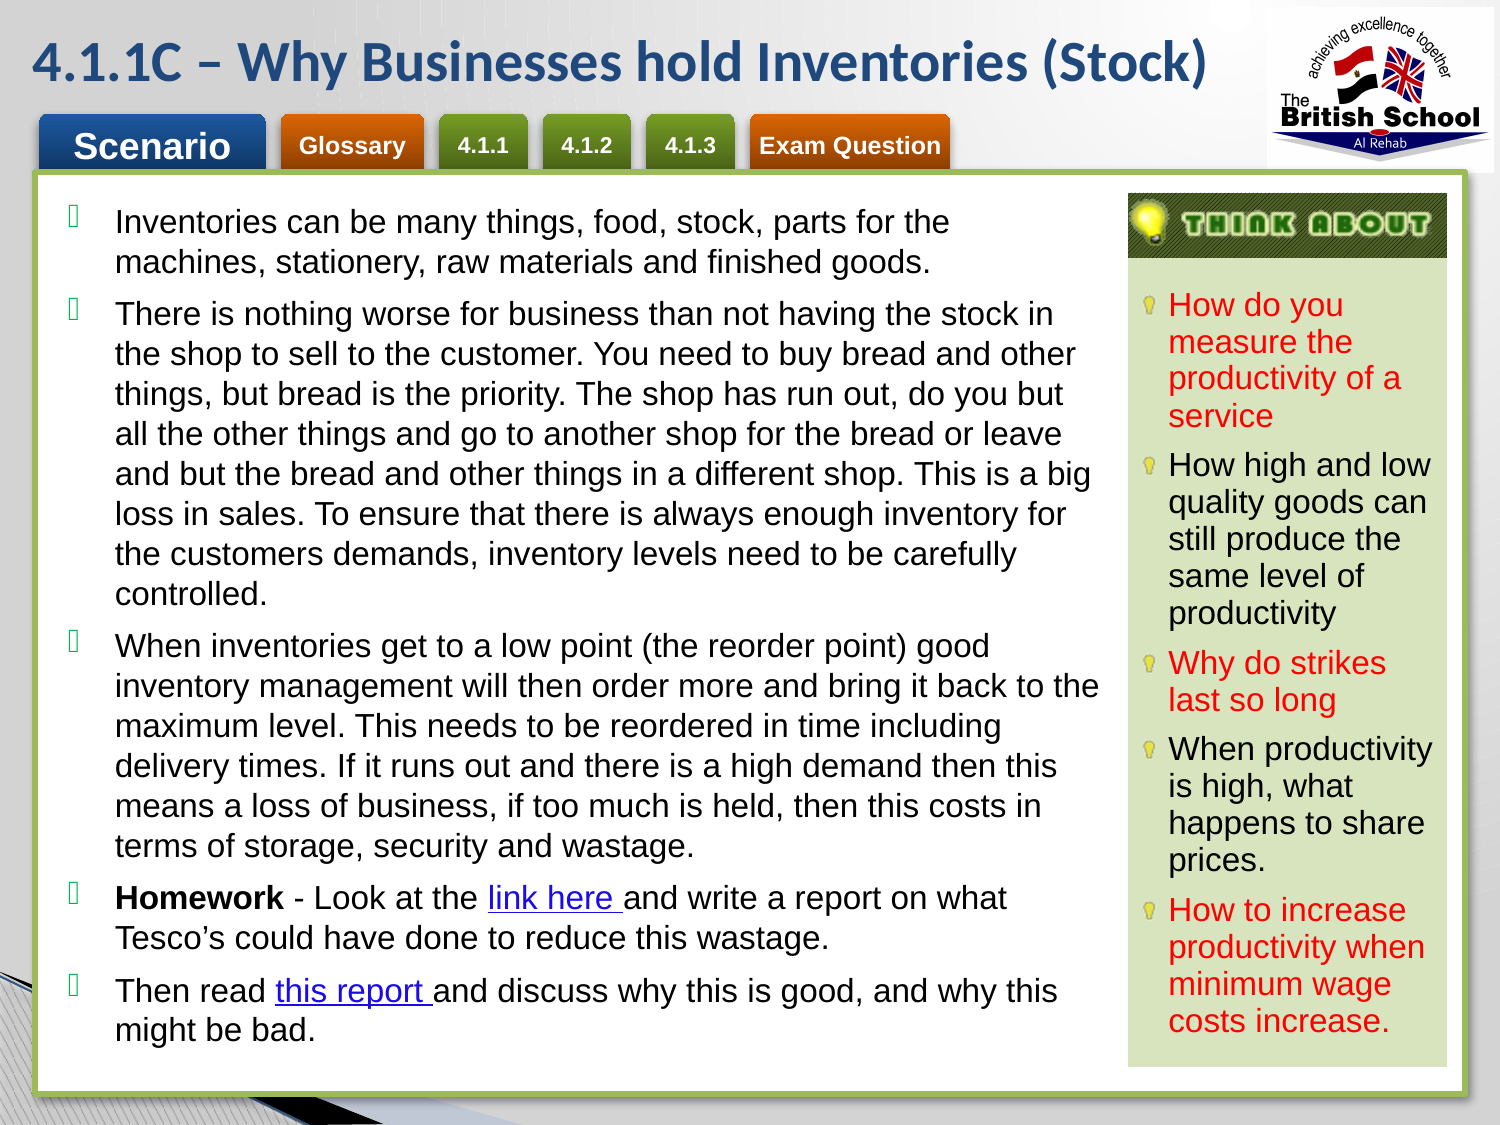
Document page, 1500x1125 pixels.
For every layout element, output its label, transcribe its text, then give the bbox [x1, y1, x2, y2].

table_header [1128, 193, 1447, 258]
picture [1139, 737, 1159, 761]
text_box Inventories can be many things, food, stock, parts for the machines, stationery, raw materials and finished goods. There is nothing worse for business than not having the stock in the shop to sell to the customer. You need to buy bread and other things, but bread is the priority. The shop has run out, do you but all the other things and go to another shop for the bread or leave and but the bread and other things in a different shop. This is a big loss in sales. To ensure that there is always enough inventory for the customers demands, inventory levels need to be carefully controlled. When inventories get to a low point (the reorder point) good inventory management will then order more and bring it back to the maximum level. This needs to be reordered in time including delivery times. If it runs out and there is a high demand then this means a loss of business, if too much is held, then this costs in terms of storage, security and wastage. Homework - Look at the link here and write a report on what Tesco’s could have done to reduce this wastage. Then read this report and discuss why this is good, and why this might be bad. [53, 192, 1117, 1056]
picture [1139, 651, 1159, 675]
table_cell How do you measure the productivity of a service How high and low quality goods can still produce the same level of productivity Why do strikes last so long When productivity is high, what happens to share prices. How to increase productivity when minimum wage costs increase. [1128, 258, 1447, 1067]
picture [1139, 898, 1159, 922]
picture [281, 1114, 303, 1125]
picture [1127, 195, 1436, 252]
picture [1139, 453, 1159, 477]
picture [1139, 292, 1159, 317]
title 4.1.1C – Why Businesses hold Inventories (Stock) [17, 7, 1282, 110]
picture [1267, 7, 1495, 173]
